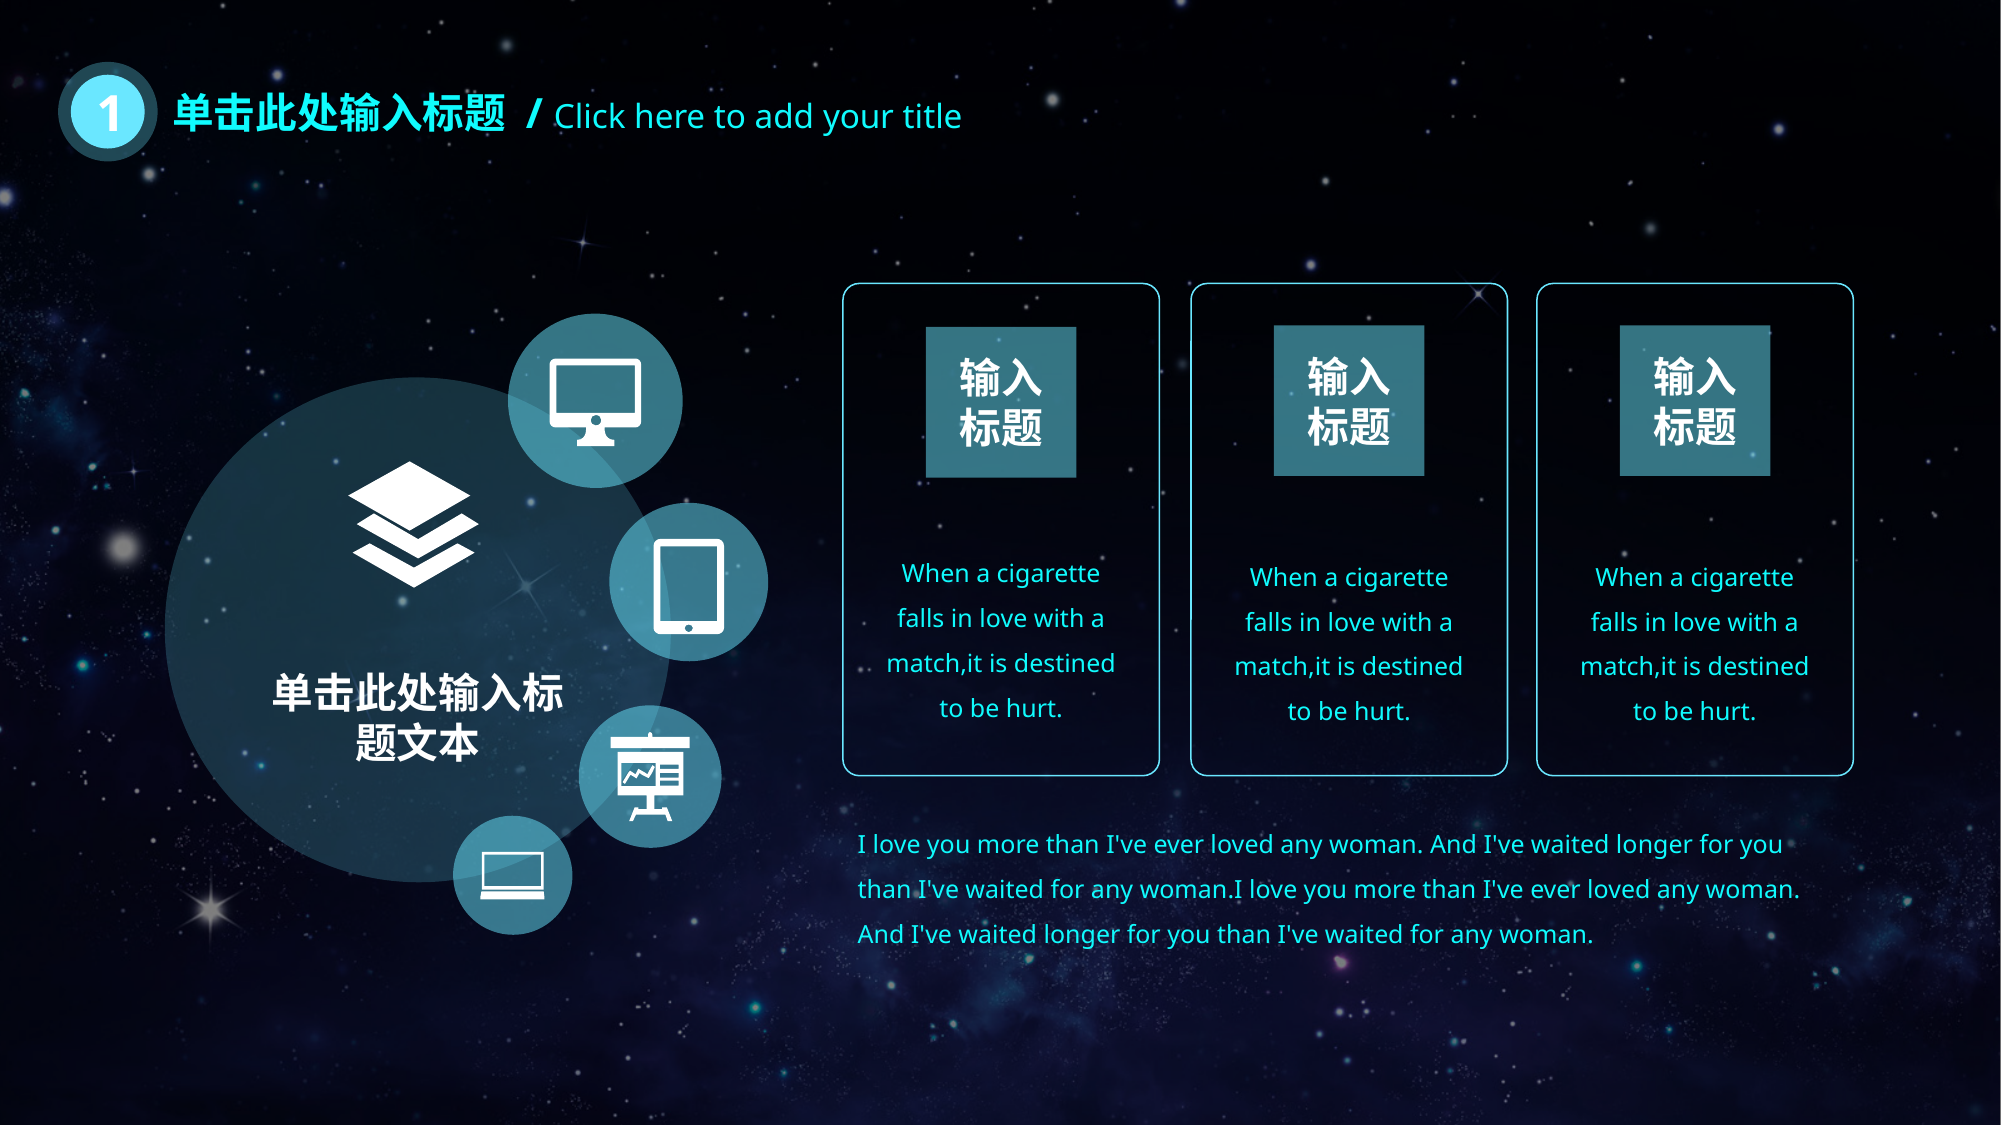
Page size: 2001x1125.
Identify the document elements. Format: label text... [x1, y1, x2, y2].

text_box 单击此处输入标题 / Click here to add your title [158, 78, 1017, 144]
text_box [58, 61, 158, 162]
picture [0, 0, 2001, 1125]
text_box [842, 283, 1854, 958]
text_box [164, 313, 769, 935]
